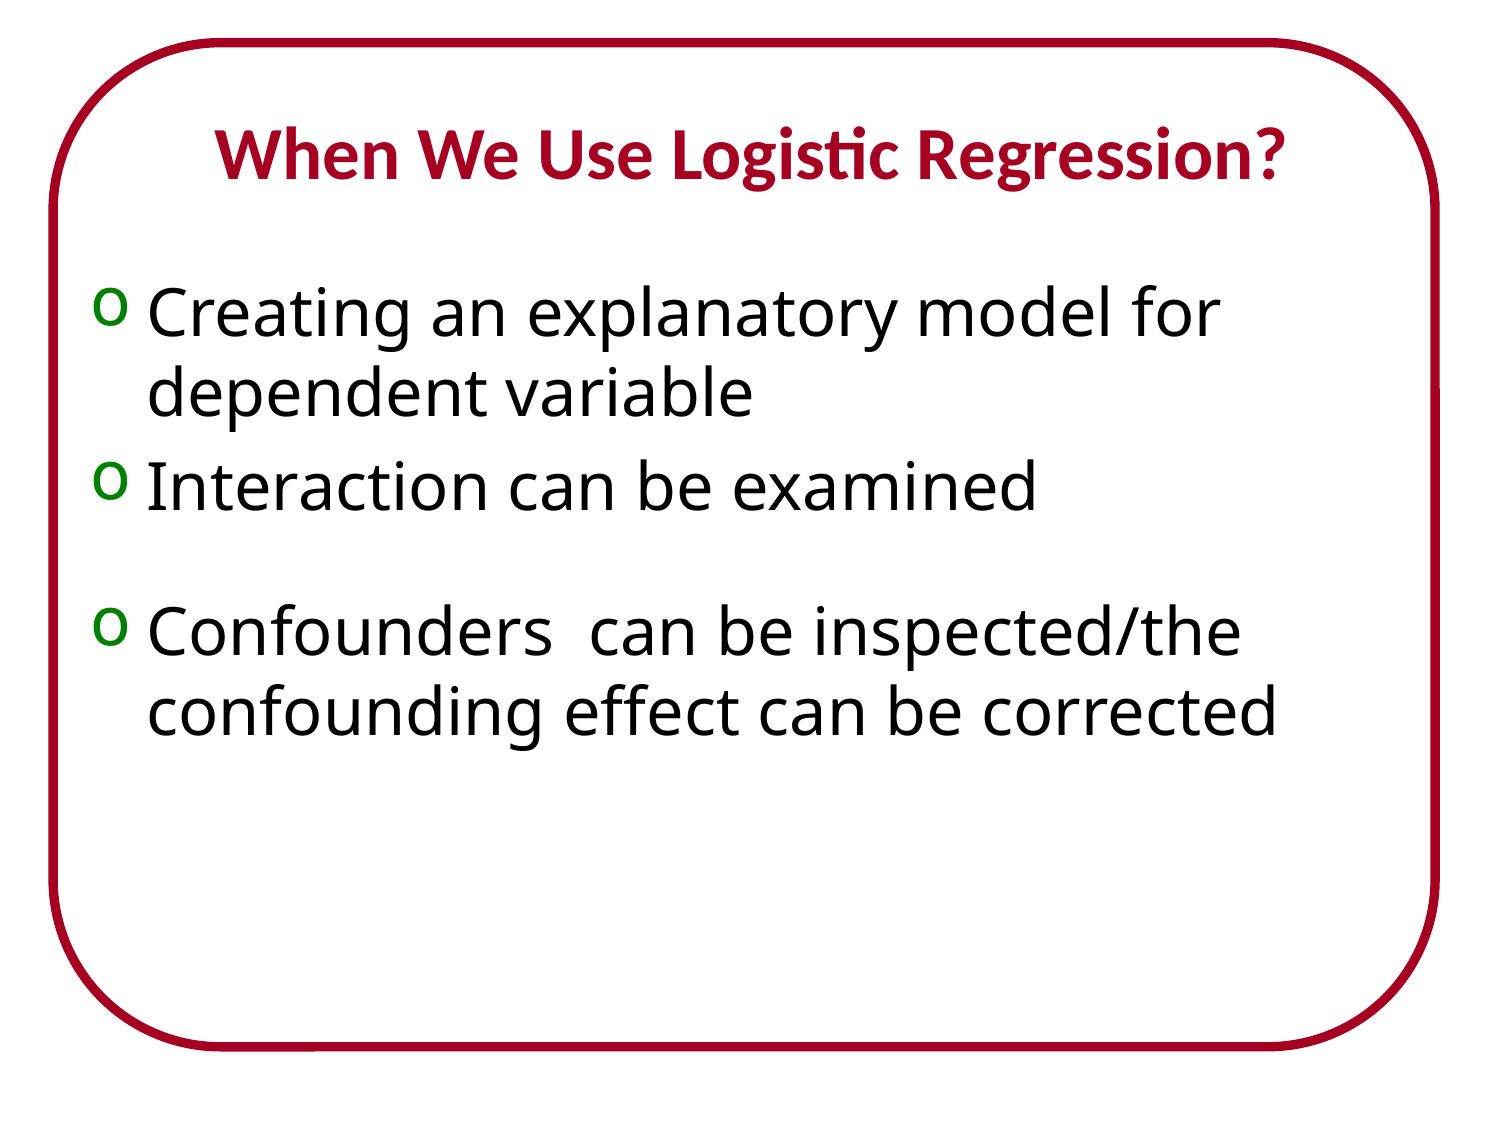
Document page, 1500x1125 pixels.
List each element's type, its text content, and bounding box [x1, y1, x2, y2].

list Creating an explanatory model for dependent variable Interaction can be examined Confounders can be inspected/the confounding effect can be corrected [74, 262, 1426, 1012]
title When We Use Logistic Regression? [76, 55, 1428, 244]
